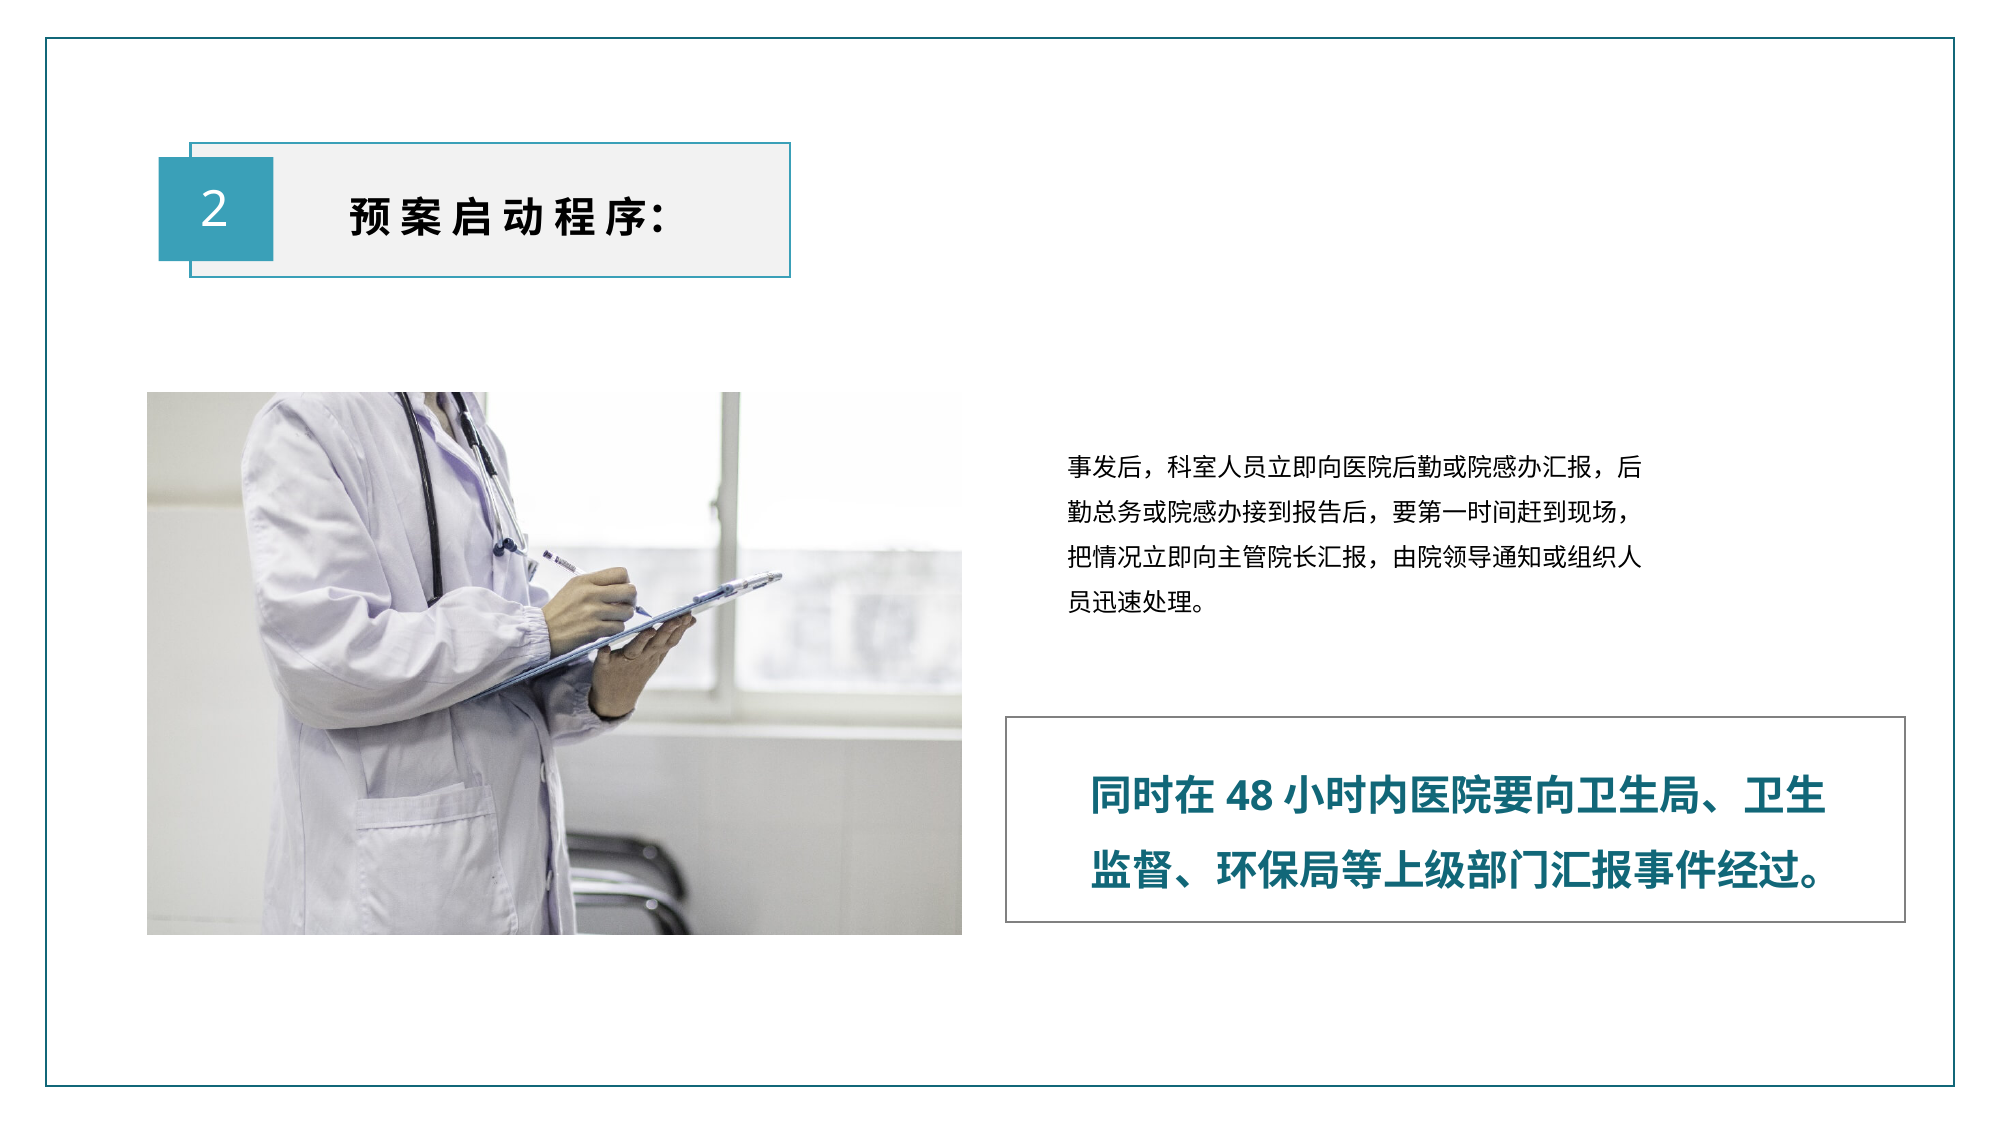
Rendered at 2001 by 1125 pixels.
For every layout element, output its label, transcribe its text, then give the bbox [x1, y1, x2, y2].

text_box 事发后，科室人员立即向医院后勤或院感办汇报，后勤总务或院感办接到报告后，要第一时间赶到现场，把情况立即向主管院长汇报，由院领导通知或组织人员迅速处理。 [1052, 429, 1682, 669]
text_box 预 案 启 动 程 序： [334, 157, 696, 248]
picture [147, 392, 962, 935]
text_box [158, 157, 274, 262]
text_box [1005, 717, 1905, 922]
text_box [189, 142, 791, 278]
